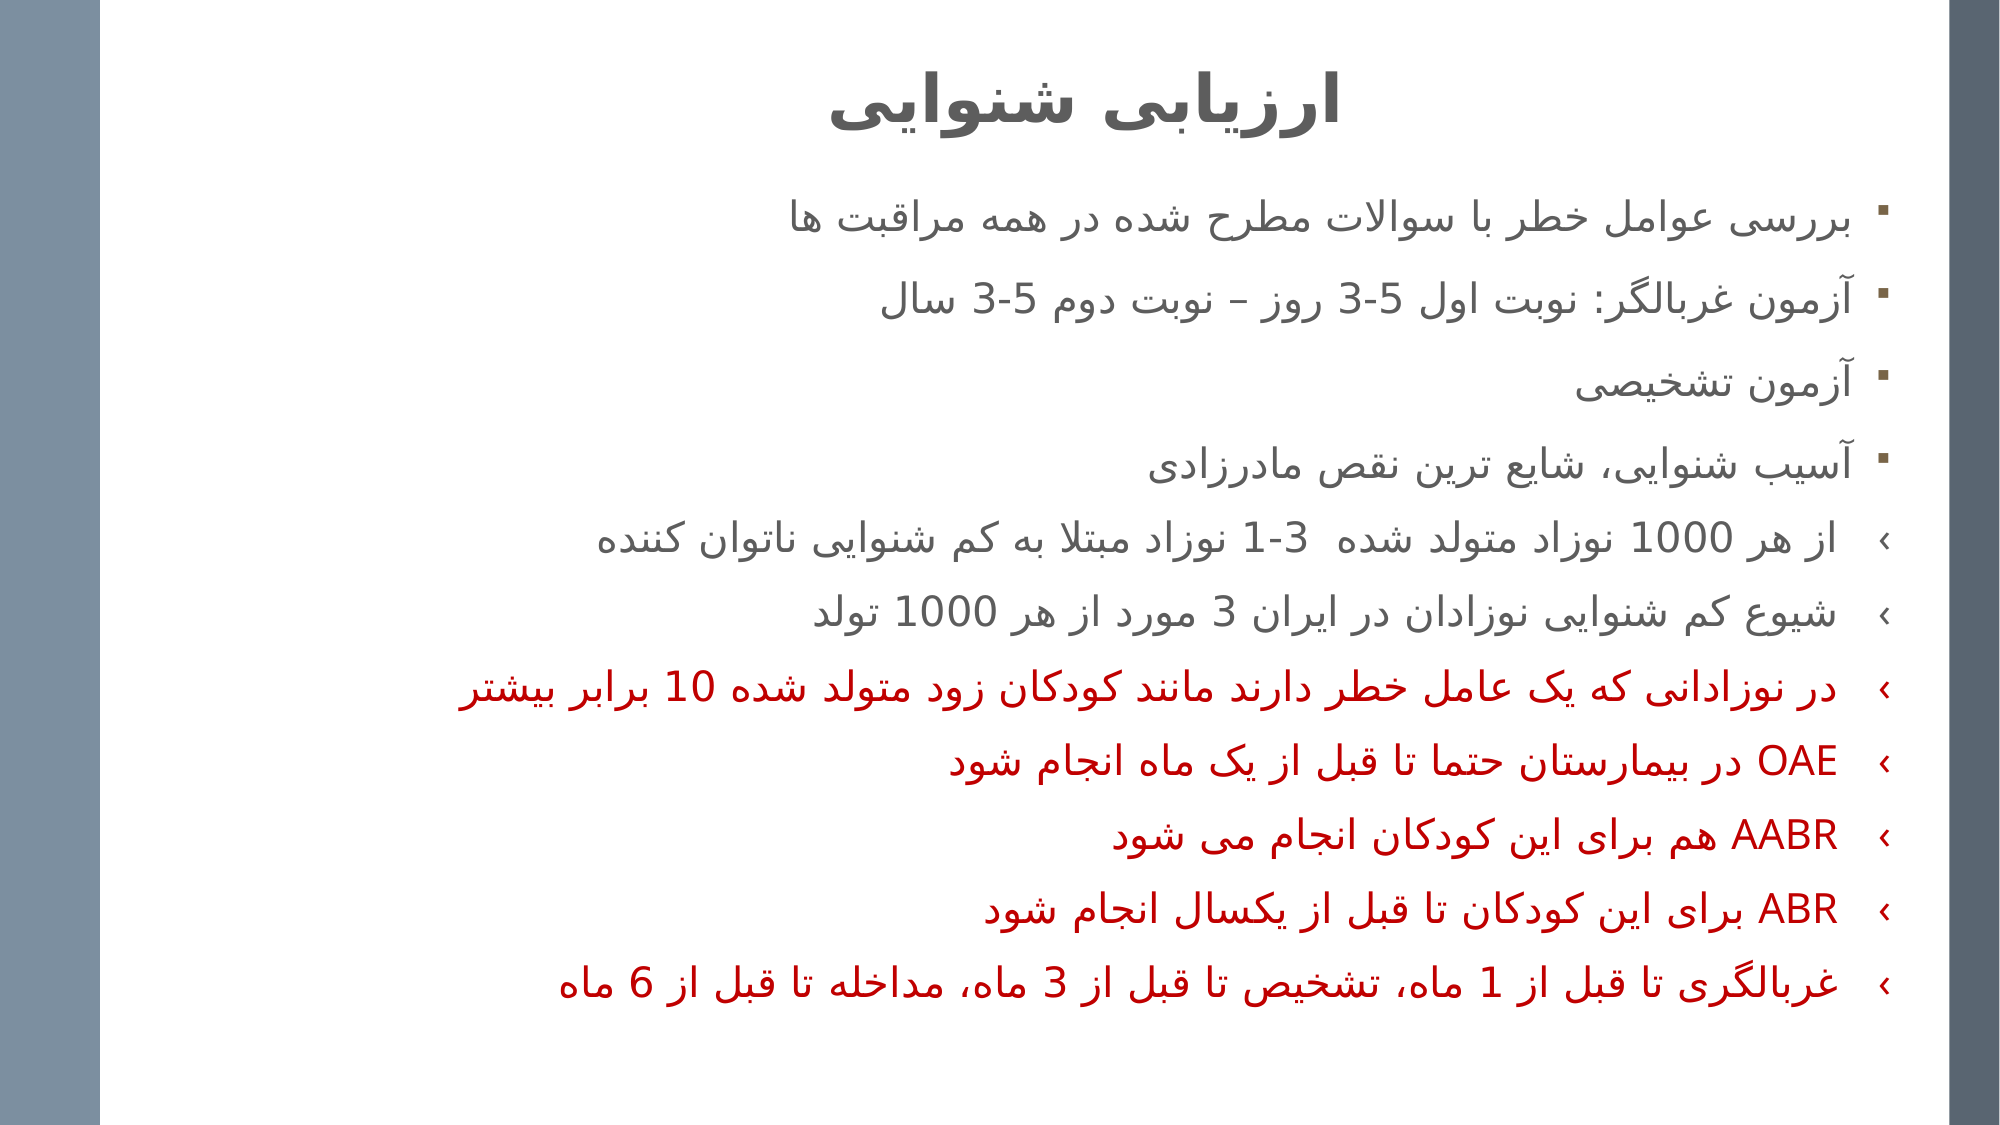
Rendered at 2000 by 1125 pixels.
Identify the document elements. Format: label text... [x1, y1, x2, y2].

title ارزیابی شنوایی [524, 37, 1647, 144]
list بررسی عوامل خطر با سوالات مطرح شده در همه مراقبت ها آزمون غربالگر: نوبت اول 5-3 روز – نوبت دوم 5-3 سال آزمون تشخیصی آسیب شنوایی، شایع ترین نقص مادرزادی از هر 1000 نوزاد متولد شده 3-1 نوزاد مبتلا به کم شنوایی ناتوان کننده شیوع کم شنوایی نوزادان در ایران 3 مورد از هر 1000 تولد در نوزادانی که یک عامل خطر دارند مانند کودکان زود متولد شده 10 برابر بیشتر OAE در بیمارستان حتما تا قبل از یک ماه انجام شود AABR هم برای این کودکان انجام می شود ABR برای این کودکان تا قبل از یکسال انجام شود غربالگری تا قبل از 1 ماه، تشخیص تا قبل از 3 ماه، مداخله تا قبل از 6 ماه [274, 187, 1907, 1088]
